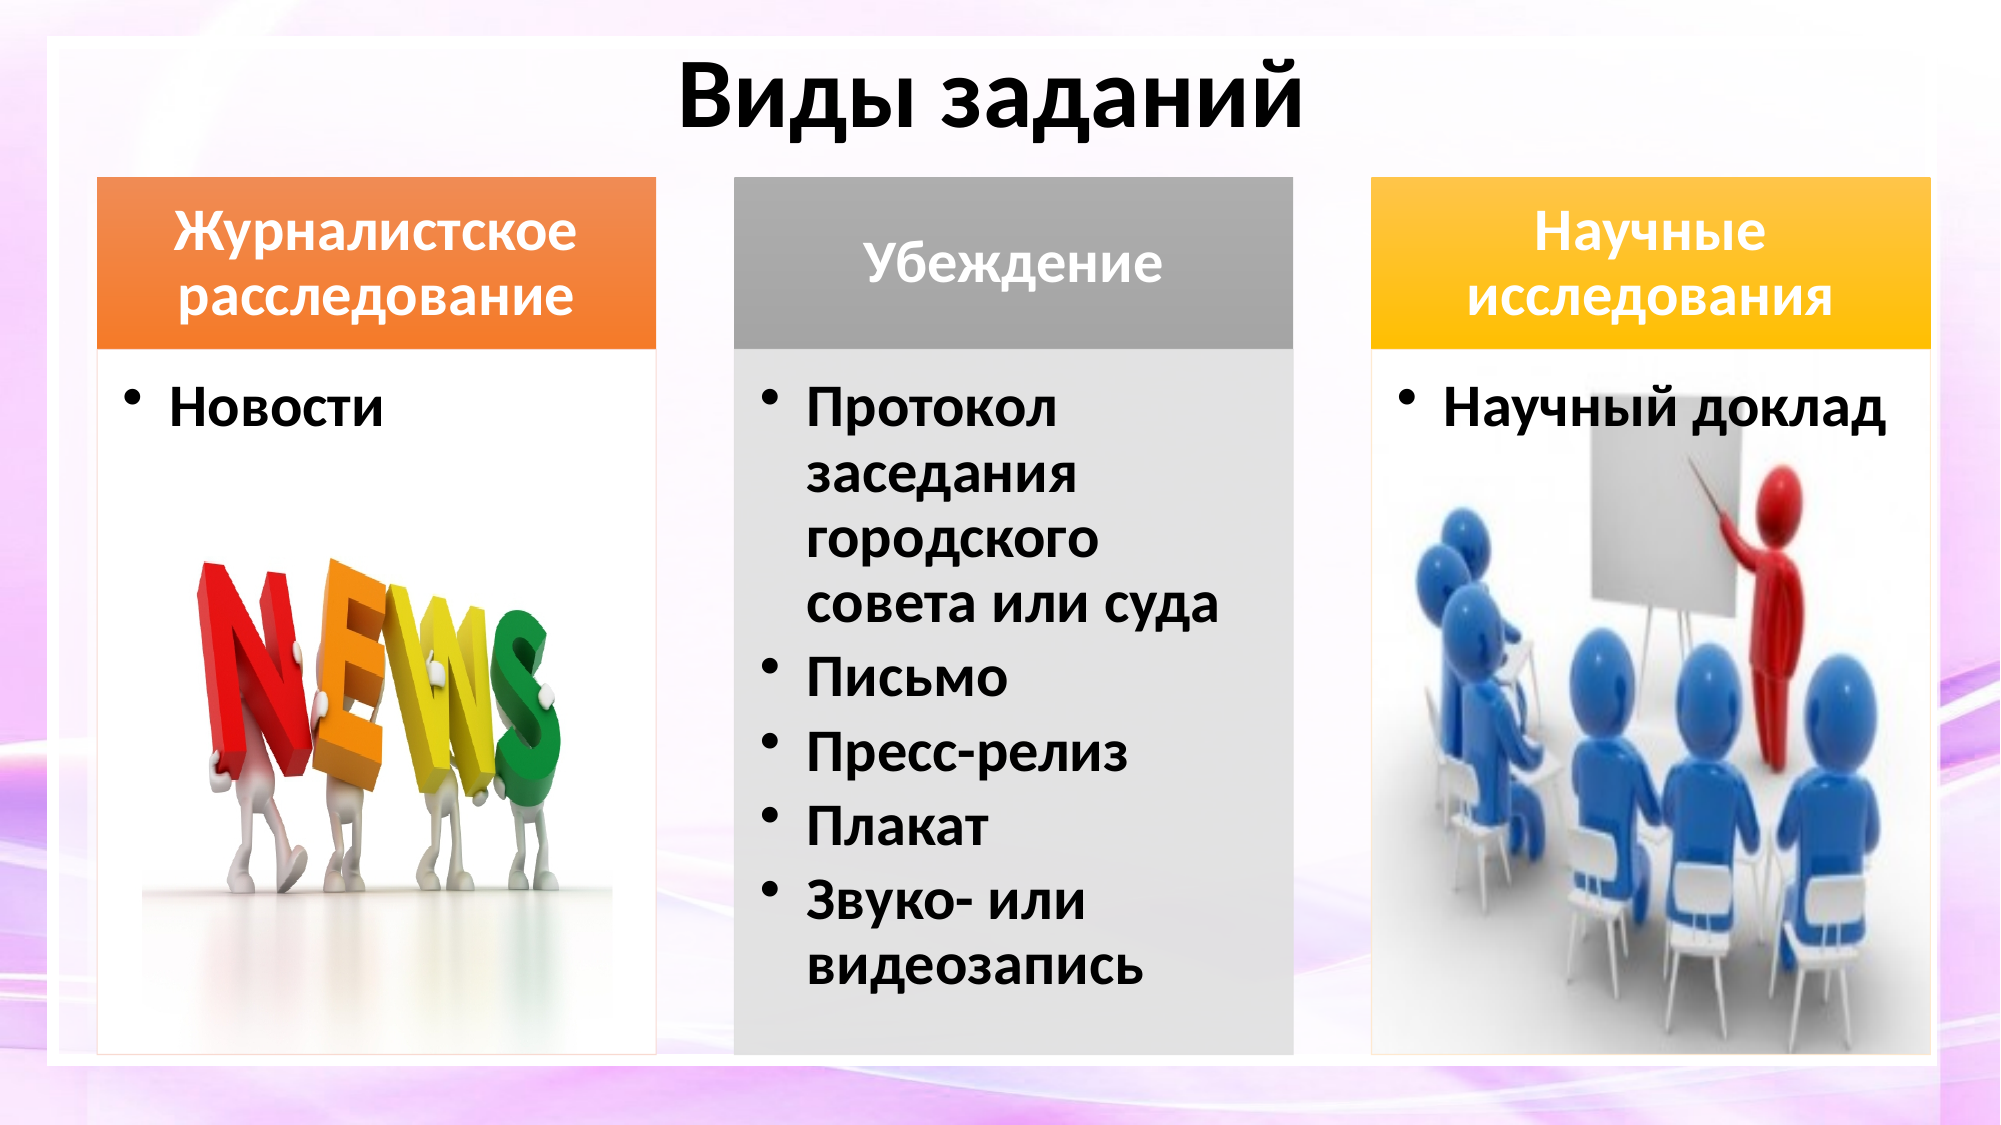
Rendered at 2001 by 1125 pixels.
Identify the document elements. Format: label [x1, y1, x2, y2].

text_box [0, 0, 2000, 1125]
text_box [96, 171, 1931, 1061]
